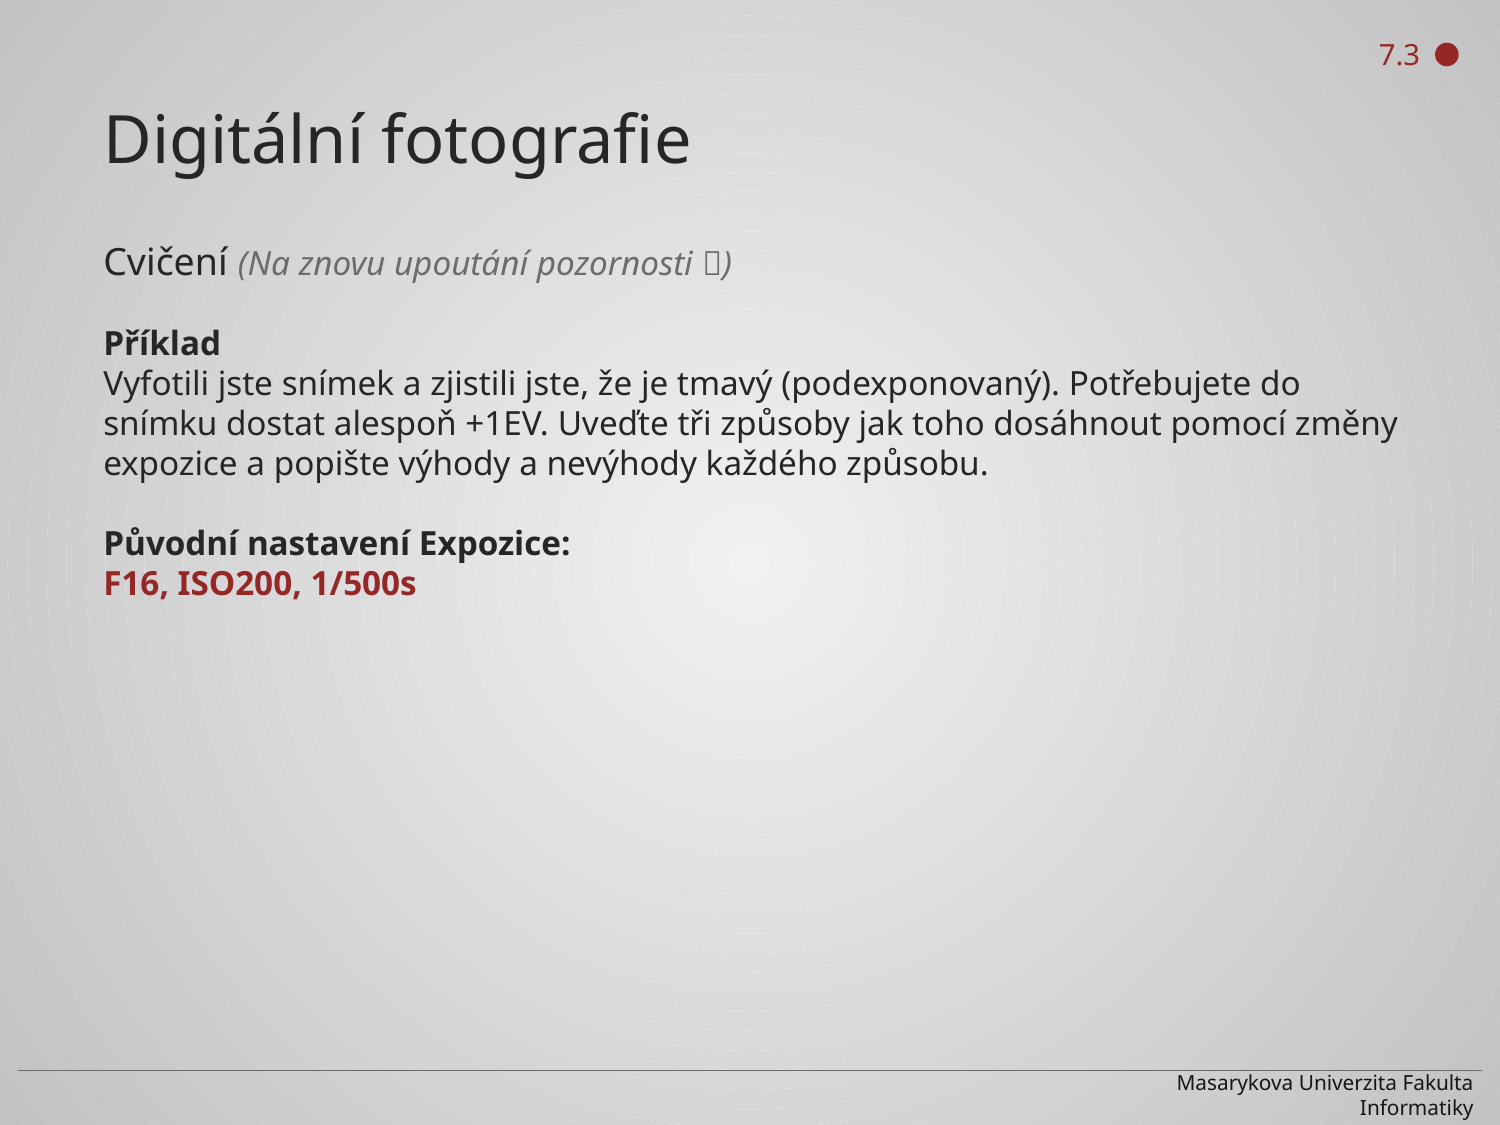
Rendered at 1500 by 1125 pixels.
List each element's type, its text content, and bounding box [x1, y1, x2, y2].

text_box Digitální fotografie [88, 89, 1436, 230]
text_box 7.3 [1364, 29, 1459, 79]
text_box Cvičení (Na znovu upoutání pozornosti ) Příklad Vyfotili jste snímek a zjistili jste, že je tmavý (podexponovaný). Potřebujete do snímku dostat alespoň +1EV. Uveďte tři způsoby jak toho dosáhnout pomocí změny expozice a popište výhody a nevýhody každého způsobu. Původní nastavení Expozice: F16, ISO200, 1/500s [88, 230, 1436, 650]
footer Masarykova Univerzita Fakulta Informatiky [1092, 1065, 1489, 1125]
